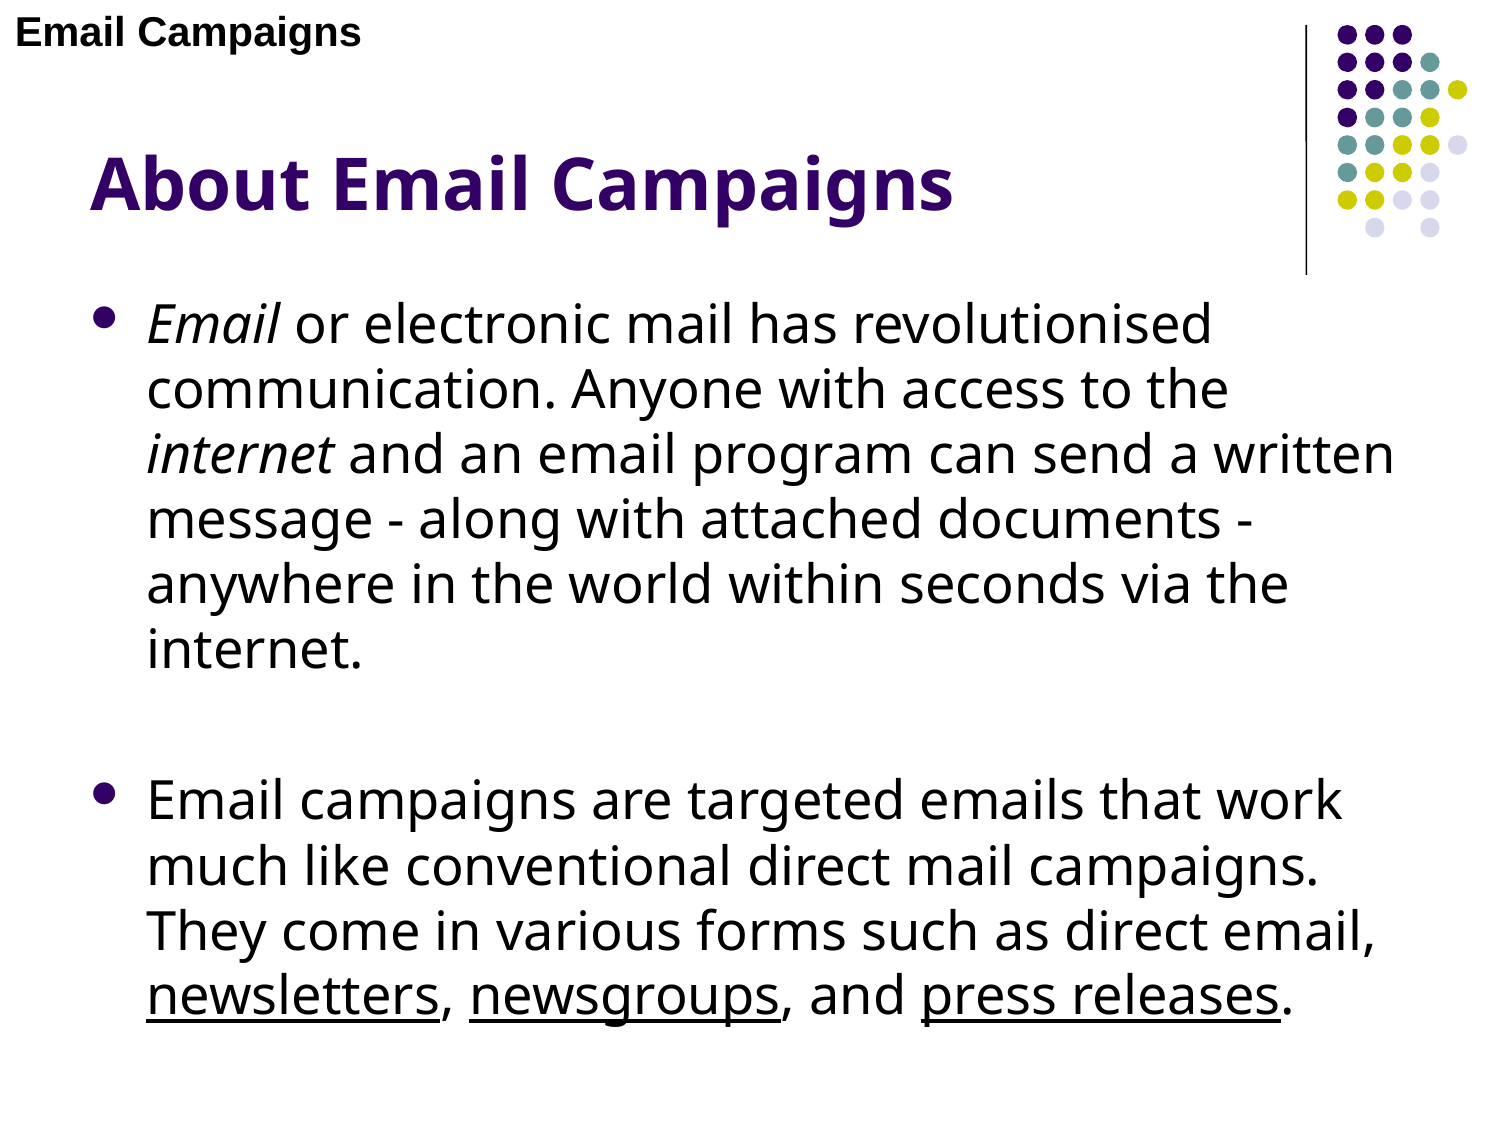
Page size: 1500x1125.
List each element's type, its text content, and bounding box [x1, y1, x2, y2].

title About Email Campaigns [75, 125, 1313, 233]
list Email or electronic mail has revolutionised communication. Anyone with access to the internet and an email program can send a written message - along with attached documents - anywhere in the world within seconds via the internet. Email campaigns are targeted emails that work much like conventional direct mail campaigns. They come in various forms such as direct email, newsletters, newsgroups, and press releases. [75, 282, 1425, 1006]
text_box Email Campaigns [0, 0, 389, 63]
